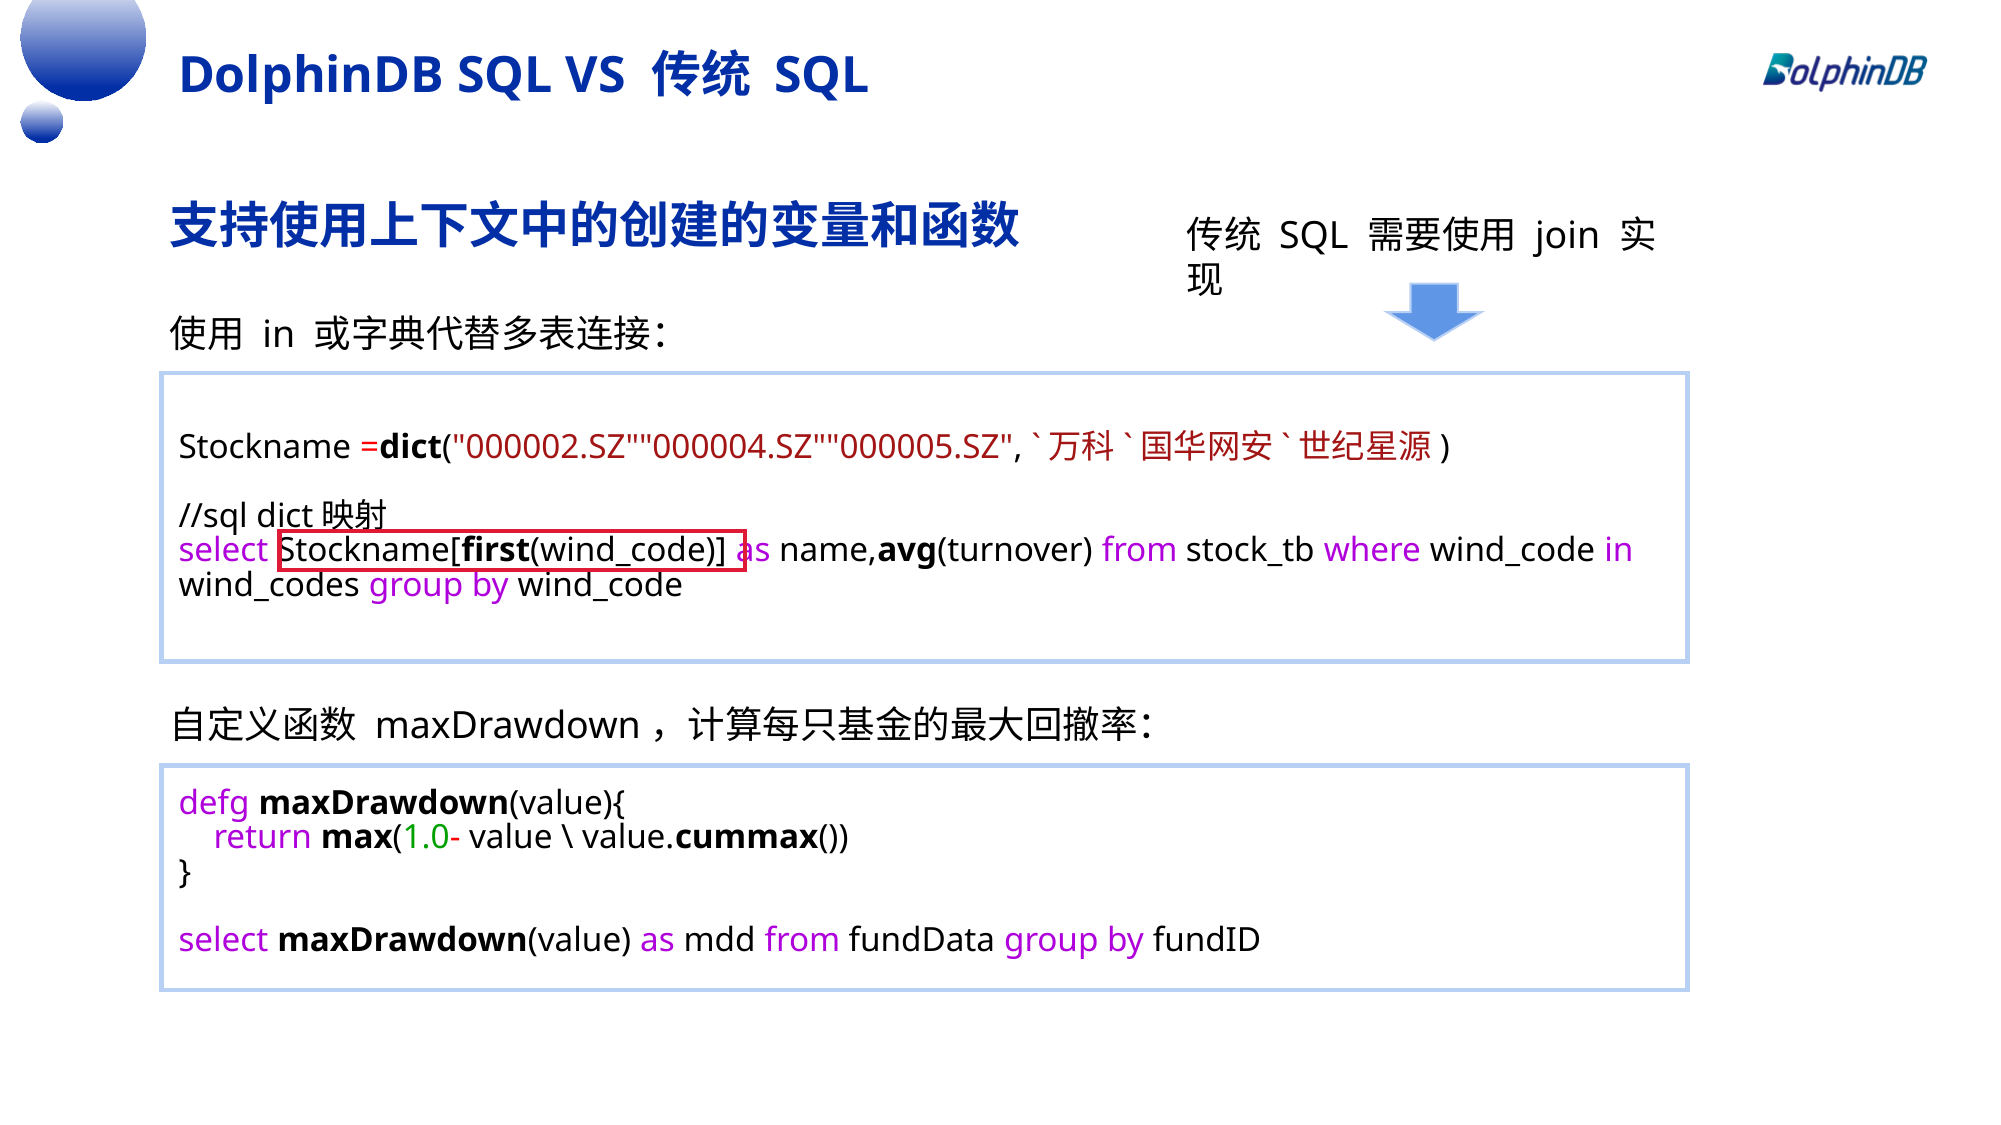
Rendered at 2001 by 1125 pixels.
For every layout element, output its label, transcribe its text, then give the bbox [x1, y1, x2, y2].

text_box [160, 372, 1688, 662]
text_box [19, 99, 64, 144]
text_box [1383, 282, 1486, 342]
text_box [161, 765, 1688, 991]
text_box DolphinDB SQL VS 传统 SQL [163, 35, 1545, 110]
text_box 支持使用上下文中的创建的变量和函数 [155, 186, 1156, 261]
text_box [19, 0, 147, 102]
text_box 自定义函数 maxDrawdown，计算每只基金的最大回撤率： [155, 694, 1156, 765]
text_box 传统 SQL 需要使用 join 实现 [1172, 203, 1695, 309]
picture [1755, 47, 1929, 93]
text_box 使用 in 或字典代替多表连接： [155, 302, 822, 363]
